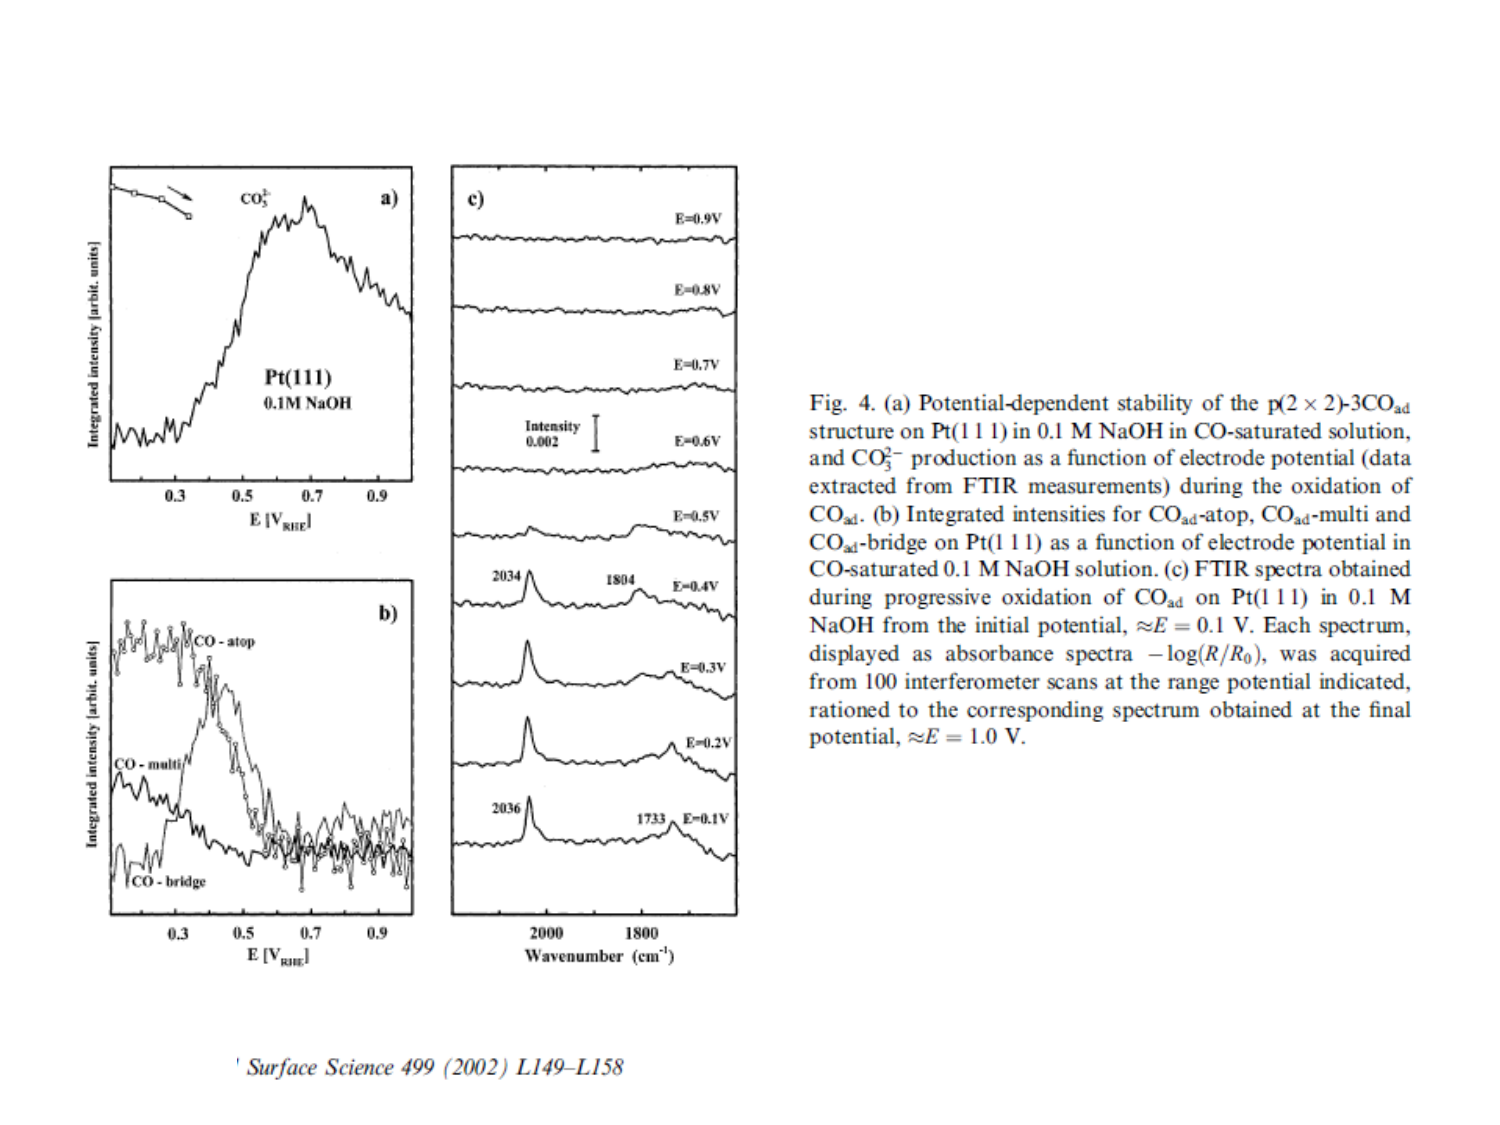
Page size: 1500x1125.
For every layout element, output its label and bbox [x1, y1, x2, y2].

picture [799, 387, 1421, 759]
picture [237, 1049, 630, 1088]
picture [49, 137, 751, 983]
